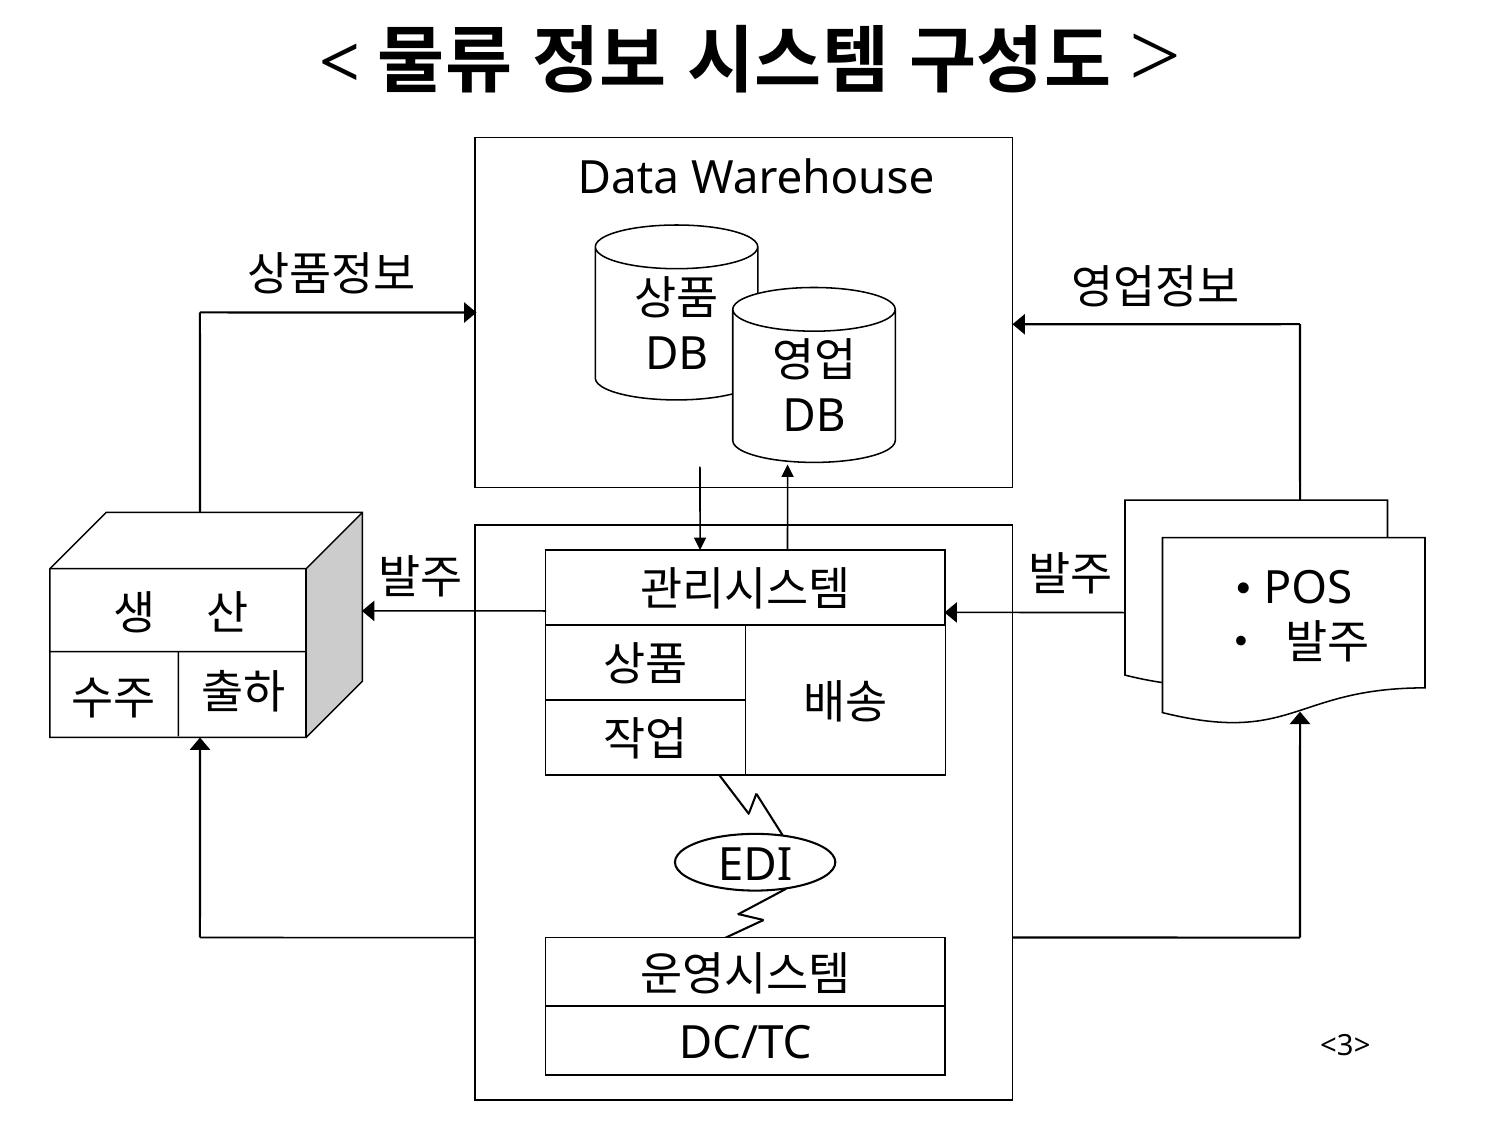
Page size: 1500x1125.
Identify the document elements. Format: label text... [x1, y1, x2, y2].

text_box 발주 [1013, 537, 1119, 608]
text_box 수주 [56, 661, 170, 731]
text_box 작업 [545, 699, 745, 775]
text_box [474, 612, 1013, 1100]
text_box [474, 137, 1013, 488]
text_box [713, 913, 764, 935]
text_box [1012, 323, 1301, 501]
text_box [361, 610, 547, 622]
text_box [474, 525, 699, 610]
slide_number <3> [1072, 1018, 1386, 1094]
title <물류 정보 시스템 구성도> [112, 0, 1388, 101]
text_box [693, 472, 707, 550]
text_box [545, 937, 946, 1076]
text_box 상품 [545, 624, 745, 699]
text_box 배송 [745, 624, 946, 775]
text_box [595, 224, 896, 463]
text_box 출하 [166, 655, 321, 725]
text_box [944, 602, 1119, 623]
text_box [49, 652, 307, 738]
text_box 관리시스템 [545, 549, 946, 624]
text_box [781, 472, 794, 550]
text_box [199, 737, 476, 938]
text_box 상품정보 [232, 237, 431, 308]
text_box [49, 512, 353, 651]
text_box 생 산 [99, 576, 264, 647]
text_box [788, 525, 1013, 612]
text_box 영업정보 [1056, 250, 1255, 320]
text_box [1124, 499, 1426, 726]
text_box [199, 312, 477, 513]
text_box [1012, 711, 1301, 938]
text_box 발주 [363, 540, 478, 611]
text_box EDI [674, 833, 836, 891]
text_box [701, 525, 787, 549]
